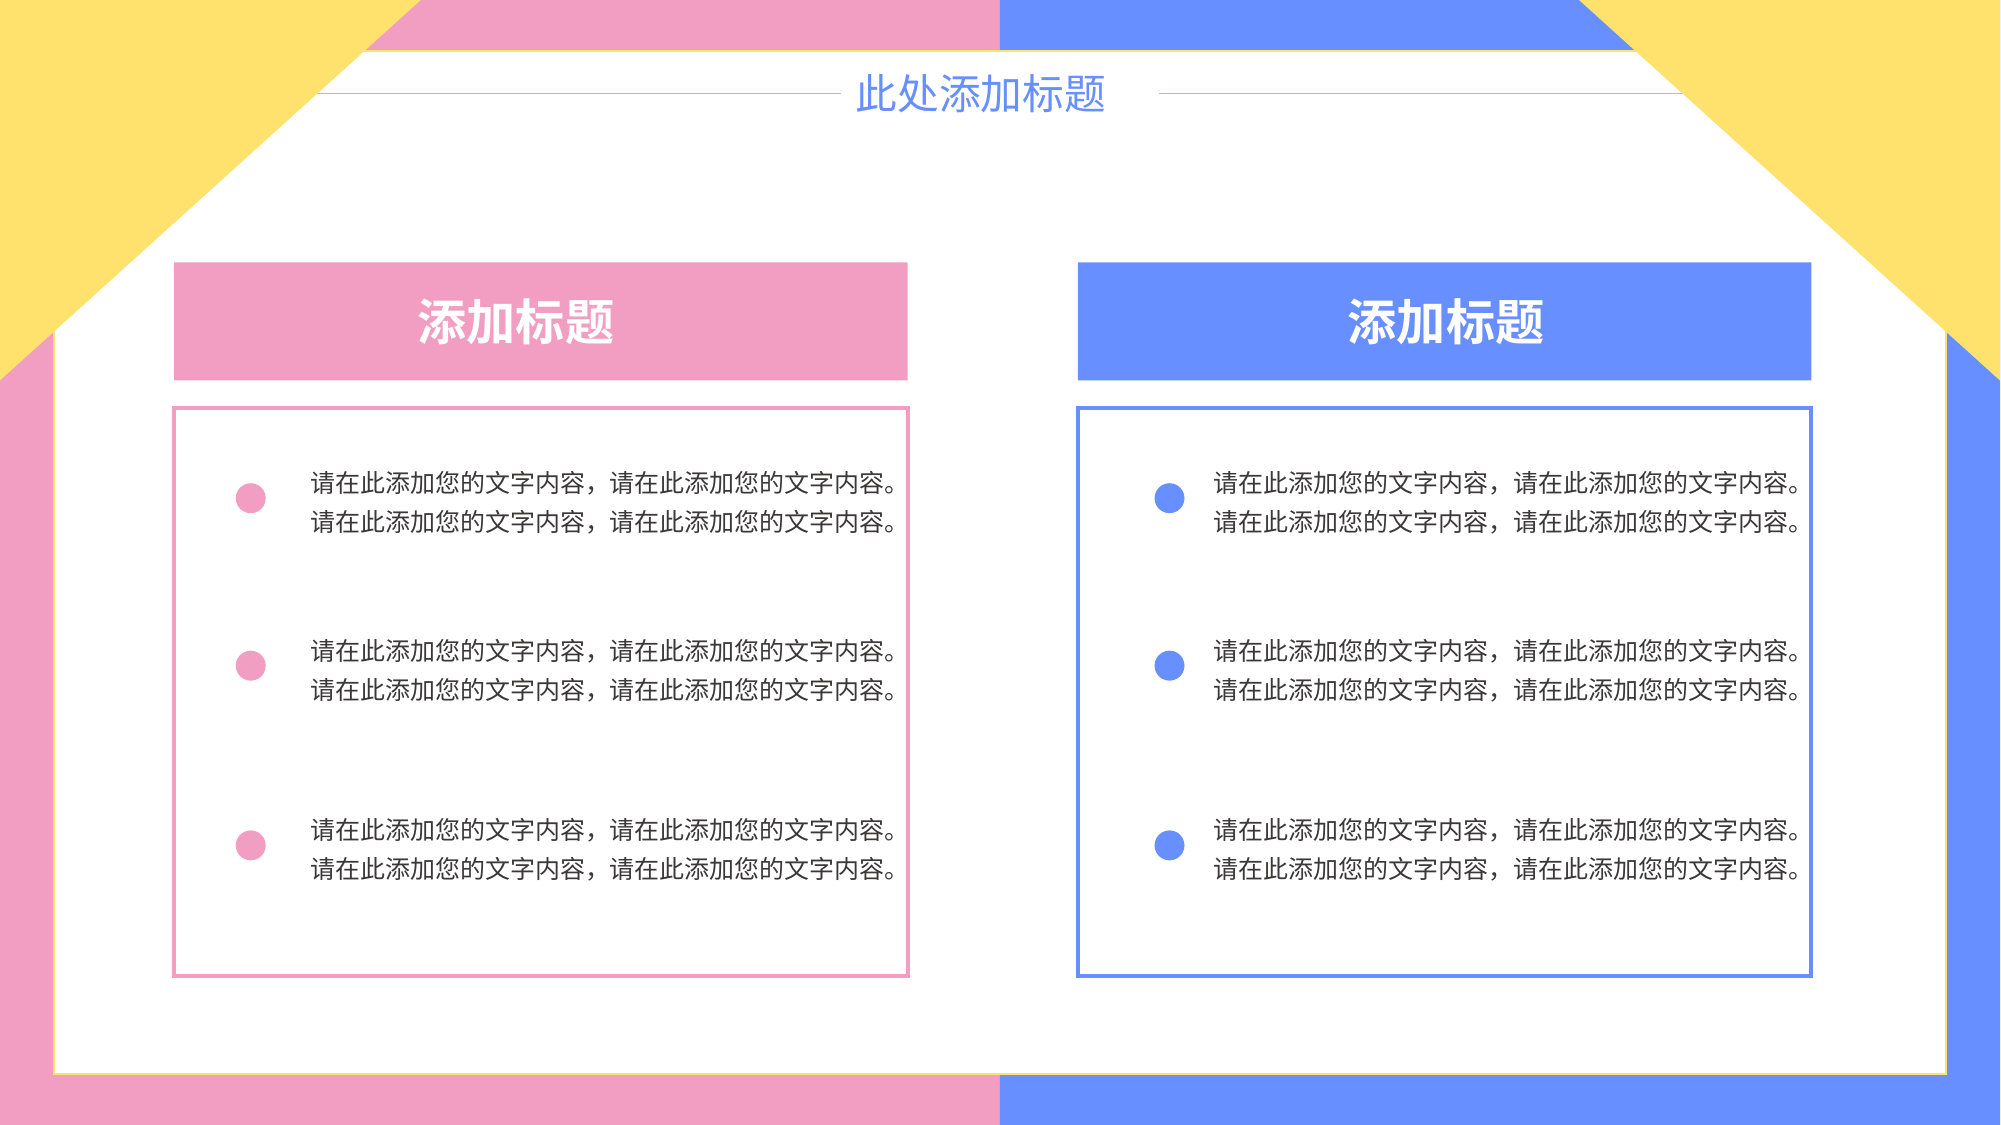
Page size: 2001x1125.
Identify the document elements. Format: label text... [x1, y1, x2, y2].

text_box [234, 482, 267, 515]
text_box [0, 94, 319, 382]
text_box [174, 262, 908, 381]
text_box 请在此添加您的文字内容，请在此添加您的文字内容。请在此添加您的文字内容，请在此添加您的文字内容。 [295, 451, 908, 544]
text_box 请在此添加您的文字内容，请在此添加您的文字内容。请在此添加您的文字内容，请在此添加您的文字内容。 [295, 618, 908, 712]
text_box [0, 0, 423, 93]
text_box 请在此添加您的文字内容，请在此添加您的文字内容。请在此添加您的文字内容，请在此添加您的文字内容。 [1199, 618, 1812, 712]
text_box [1153, 649, 1186, 682]
text_box [1681, 94, 2000, 382]
text_box 请在此添加您的文字内容，请在此添加您的文字内容。请在此添加您的文字内容，请在此添加您的文字内容。 [295, 798, 908, 892]
text_box 请在此添加您的文字内容，请在此添加您的文字内容。请在此添加您的文字内容，请在此添加您的文字内容。 [1199, 798, 1812, 892]
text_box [1077, 262, 1812, 381]
text_box [1153, 829, 1186, 862]
text_box [234, 829, 267, 862]
text_box 请在此添加您的文字内容，请在此添加您的文字内容。请在此添加您的文字内容，请在此添加您的文字内容。 [1199, 451, 1812, 544]
text_box [234, 649, 267, 682]
text_box [1153, 482, 1186, 515]
text_box 此处添加标题 [840, 60, 1160, 126]
text_box [173, 407, 909, 977]
text_box [1577, 0, 2000, 93]
text_box [1077, 407, 1812, 977]
